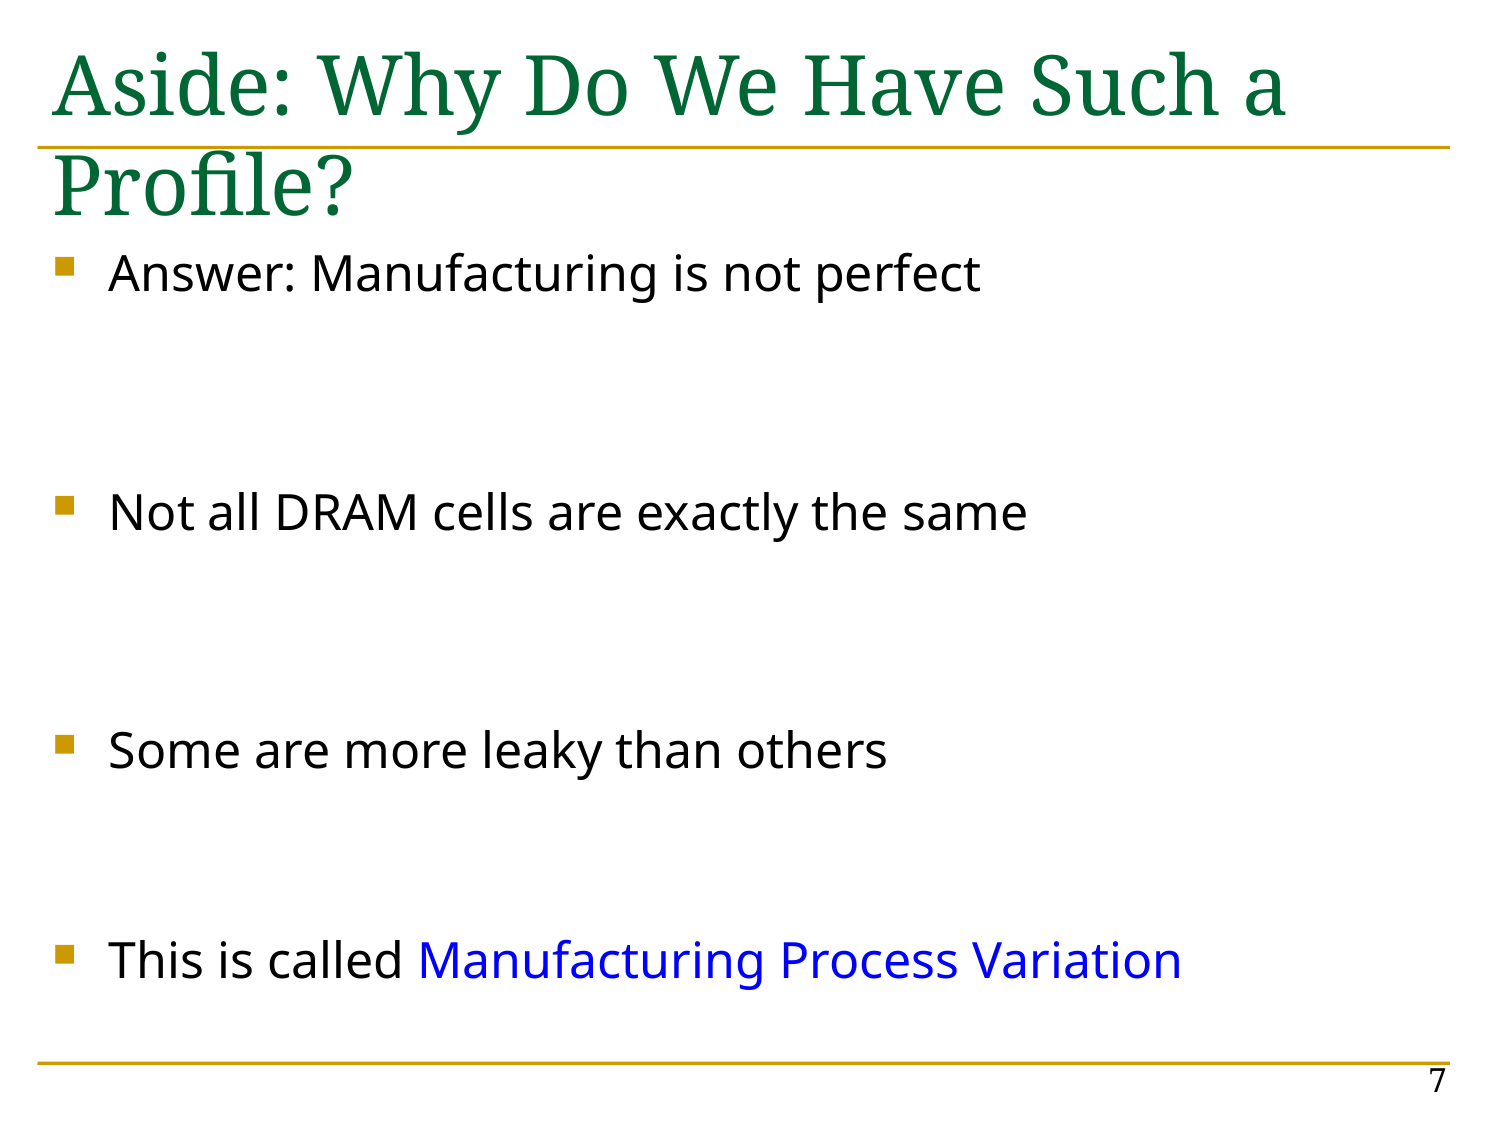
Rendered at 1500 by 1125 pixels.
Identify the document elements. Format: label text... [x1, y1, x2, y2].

list Answer: Manufacturing is not perfect Not all DRAM cells are exactly the same Some are more leaky than others This is called Manufacturing Process Variation [37, 163, 1450, 1016]
title Aside: Why Do We Have Such a Profile? [37, 24, 1450, 163]
slide_number 7 [1111, 1036, 1462, 1112]
